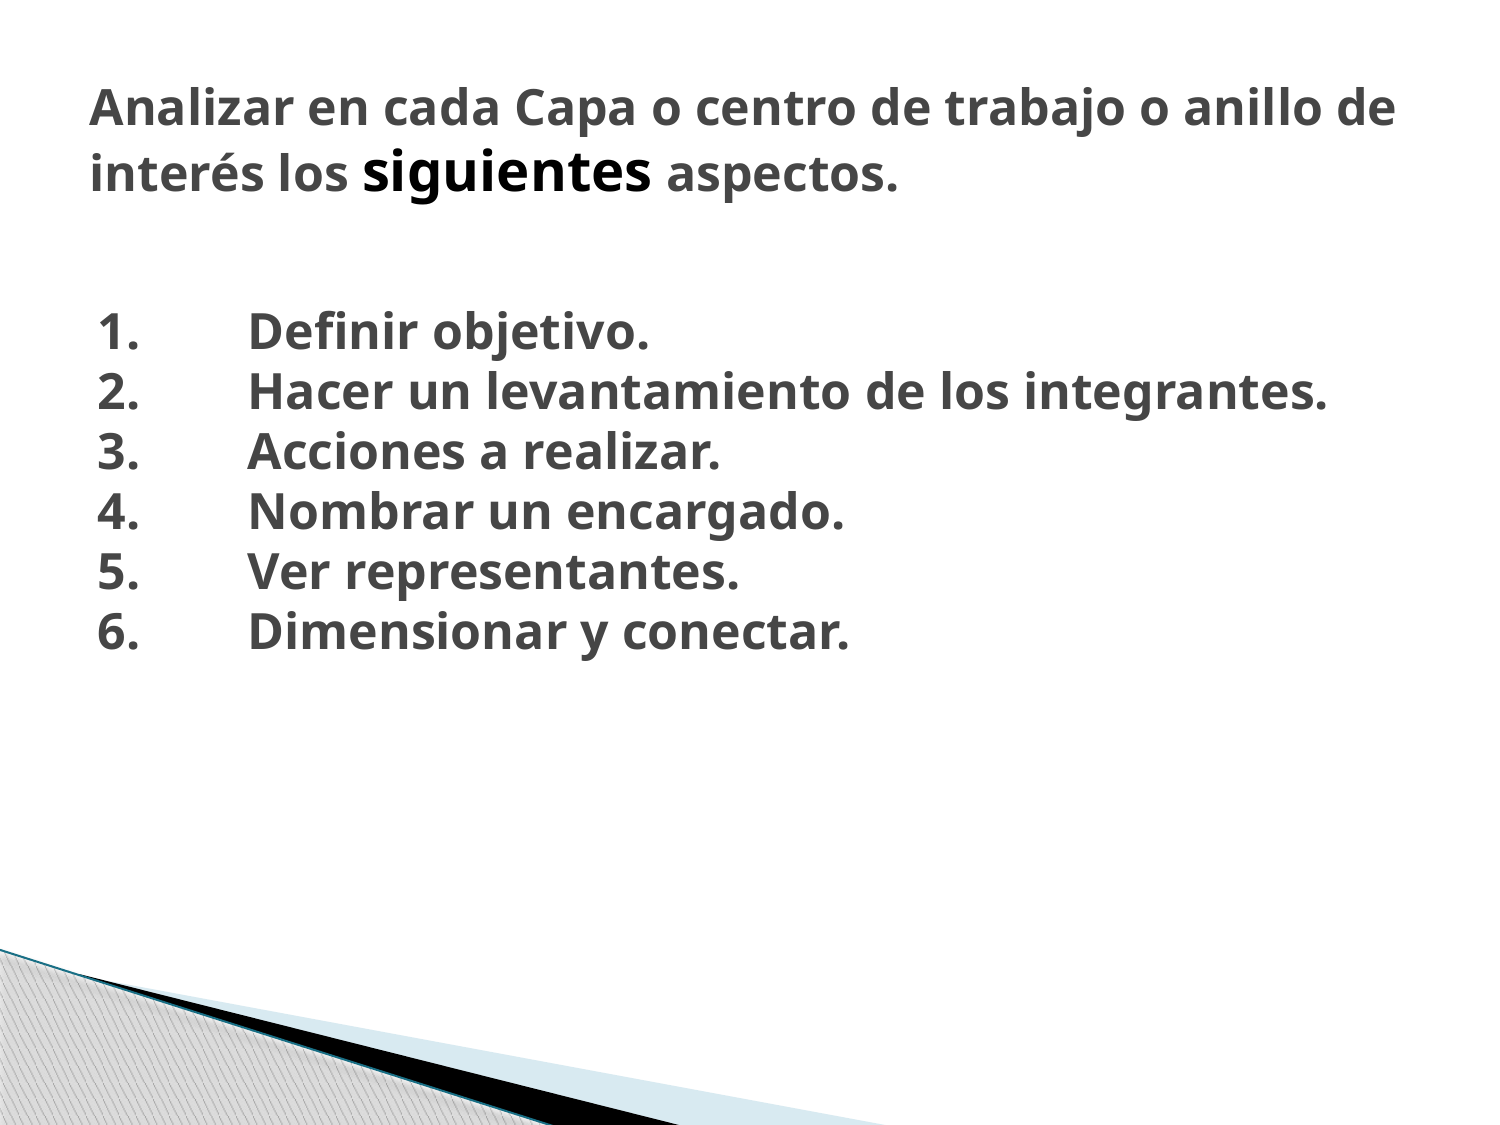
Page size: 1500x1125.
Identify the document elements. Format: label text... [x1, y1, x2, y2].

list 1. Definir objetivo. 2. Hacer un levantamiento de los integrantes. 3. Acciones a realizar. 4. Nombrar un encargado. 5. Ver representantes. 6. Dimensionar y conectar. [64, 231, 1471, 965]
title Analizar en cada Capa o centro de trabajo o anillo de interés los siguientes aspectos. [75, 45, 1425, 231]
